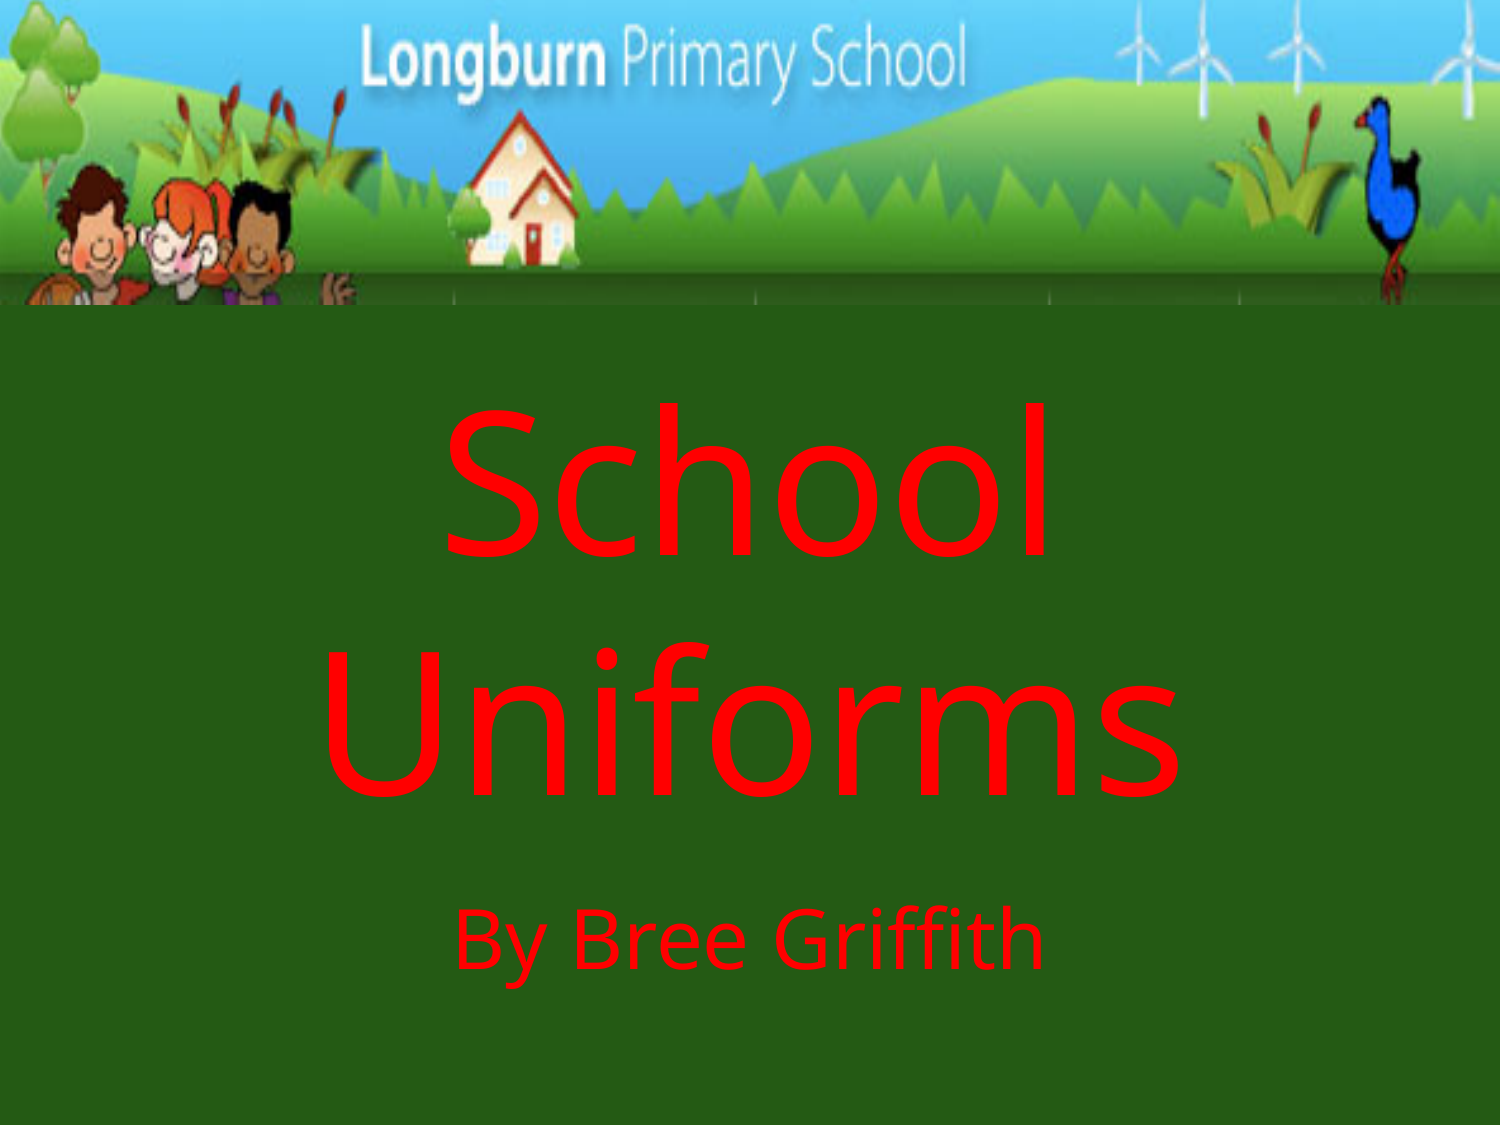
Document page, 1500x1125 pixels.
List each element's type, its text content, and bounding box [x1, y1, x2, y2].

text_box By Bree Griffith [199, 878, 1301, 994]
title School Uniforms [105, 445, 1394, 746]
picture [0, 0, 1500, 305]
